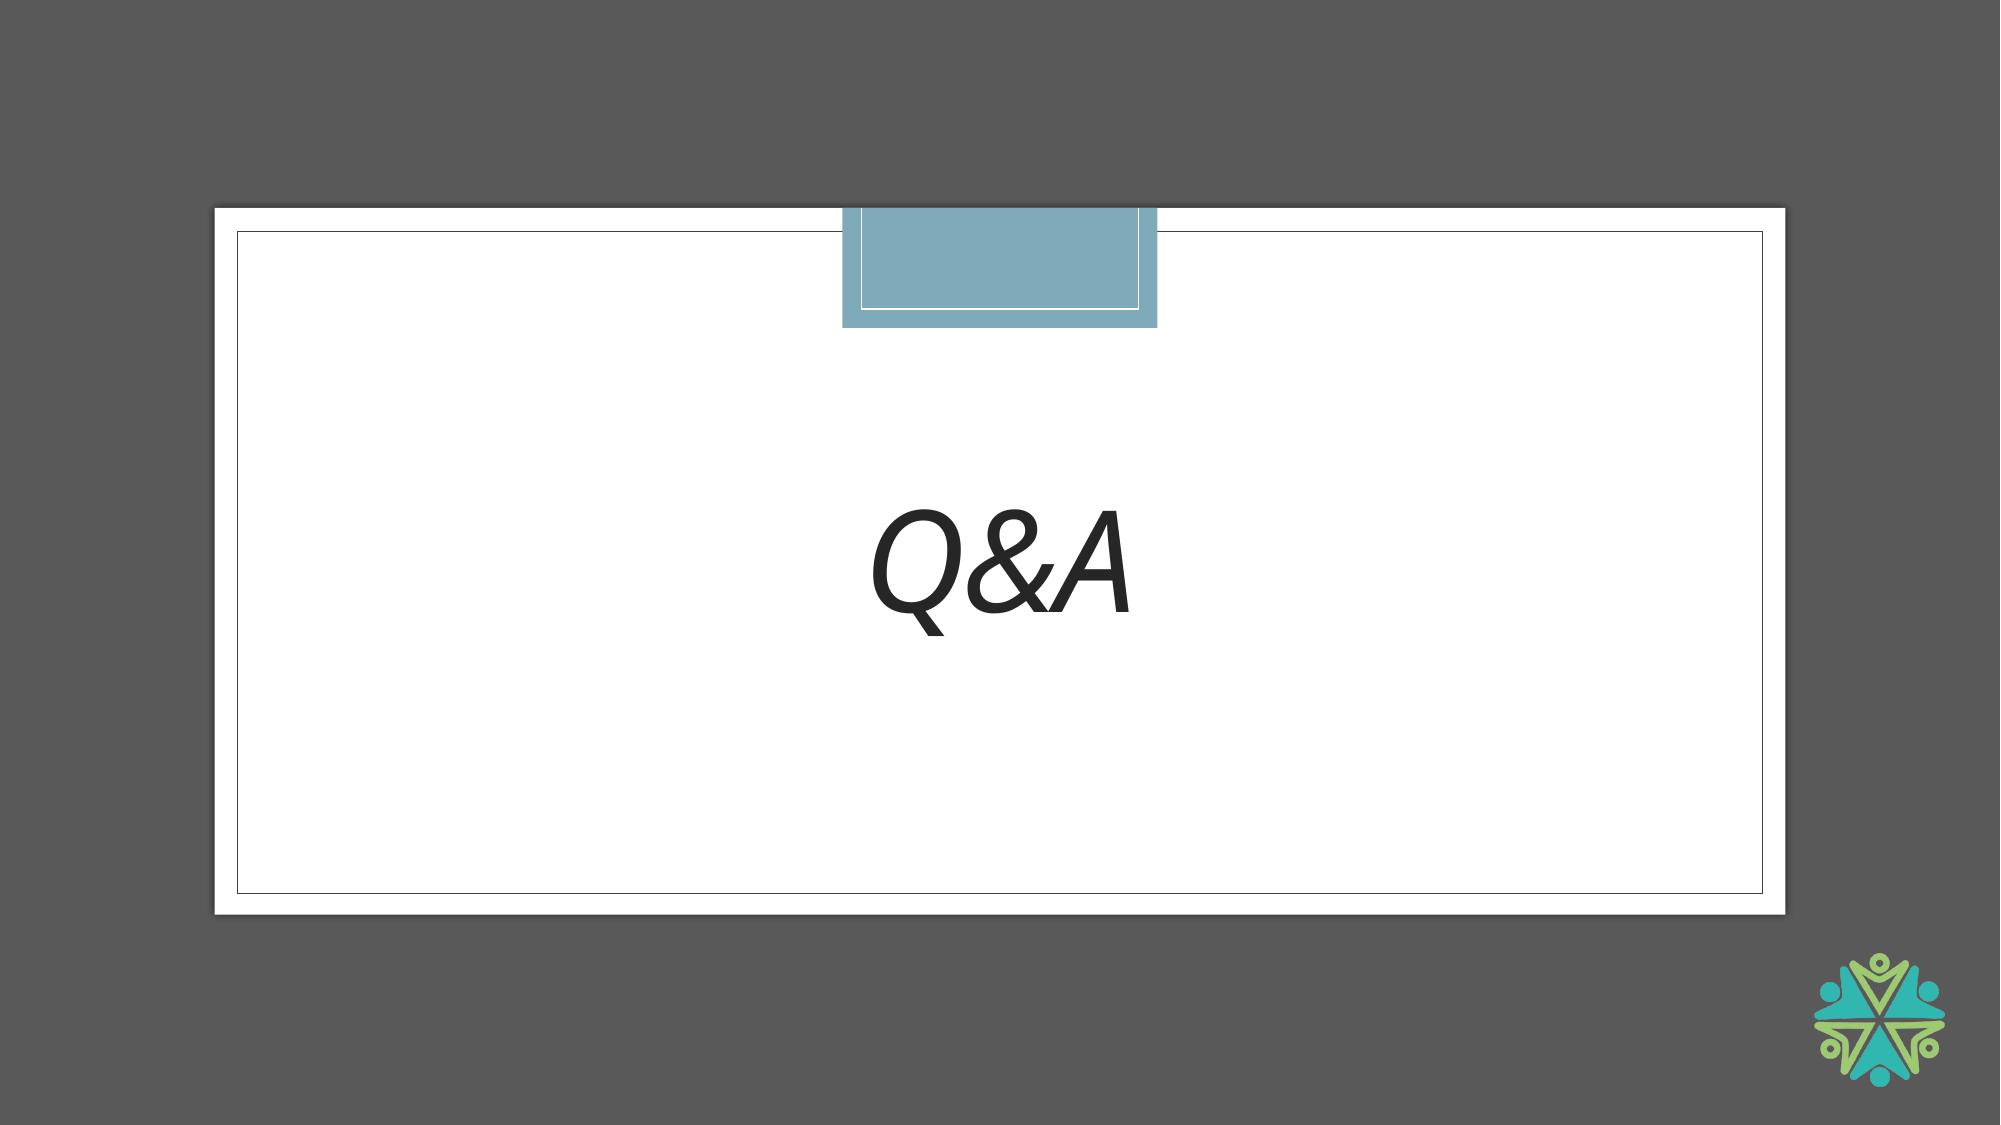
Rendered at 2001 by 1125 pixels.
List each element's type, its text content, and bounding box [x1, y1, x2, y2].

picture [1814, 953, 1945, 1087]
title Q&A [267, 373, 1733, 769]
